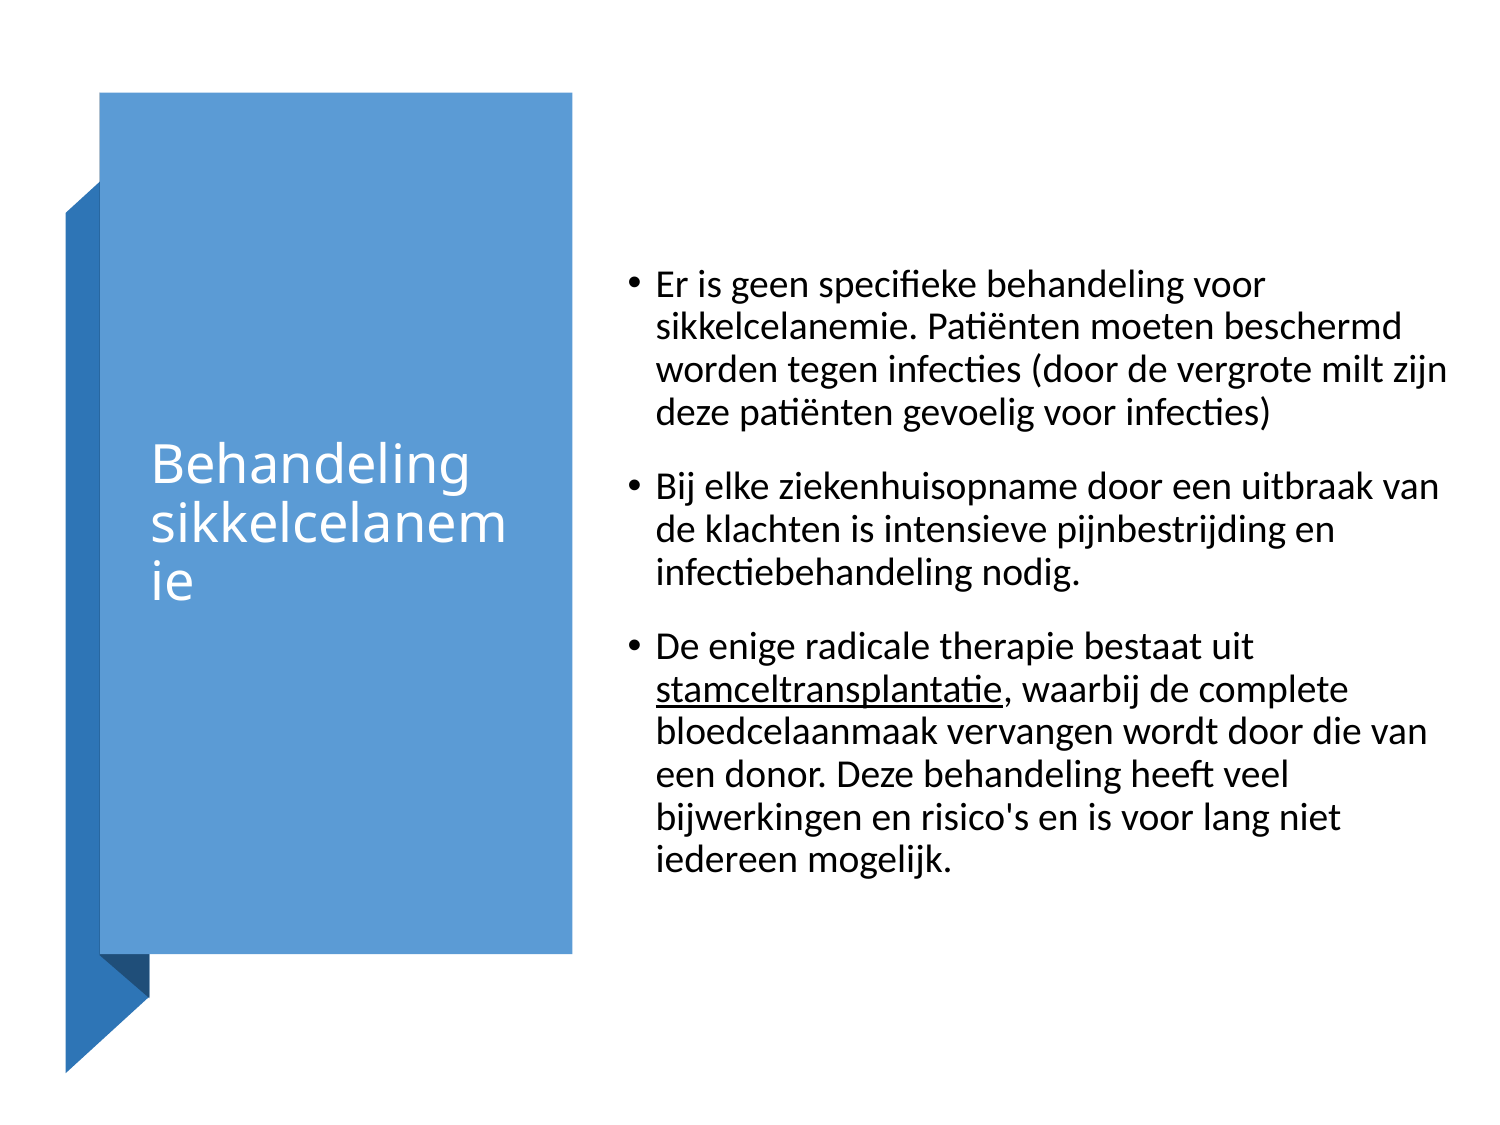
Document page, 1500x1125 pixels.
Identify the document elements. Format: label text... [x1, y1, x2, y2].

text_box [65, 92, 573, 1074]
text_box [0, 0, 612, 1125]
list Er is geen specifieke behandeling voor sikkelcelanemie. Patiënten moeten beschermd worden tegen infecties (door de vergrote milt zijn deze patiënten gevoelig voor infecties) Bij elke ziekenhuisopname door een uitbraak van de klachten is intensieve pijnbestrijding en infectiebehandeling nodig. De enige radicale therapie bestaat uit stamceltransplantatie, waarbij de complete bloedcelaanmaak vervangen wordt door die van een donor. Deze behandeling heeft veel bijwerkingen en risico's en is voor lang niet iedereen mogelijk. [612, 0, 1500, 1125]
